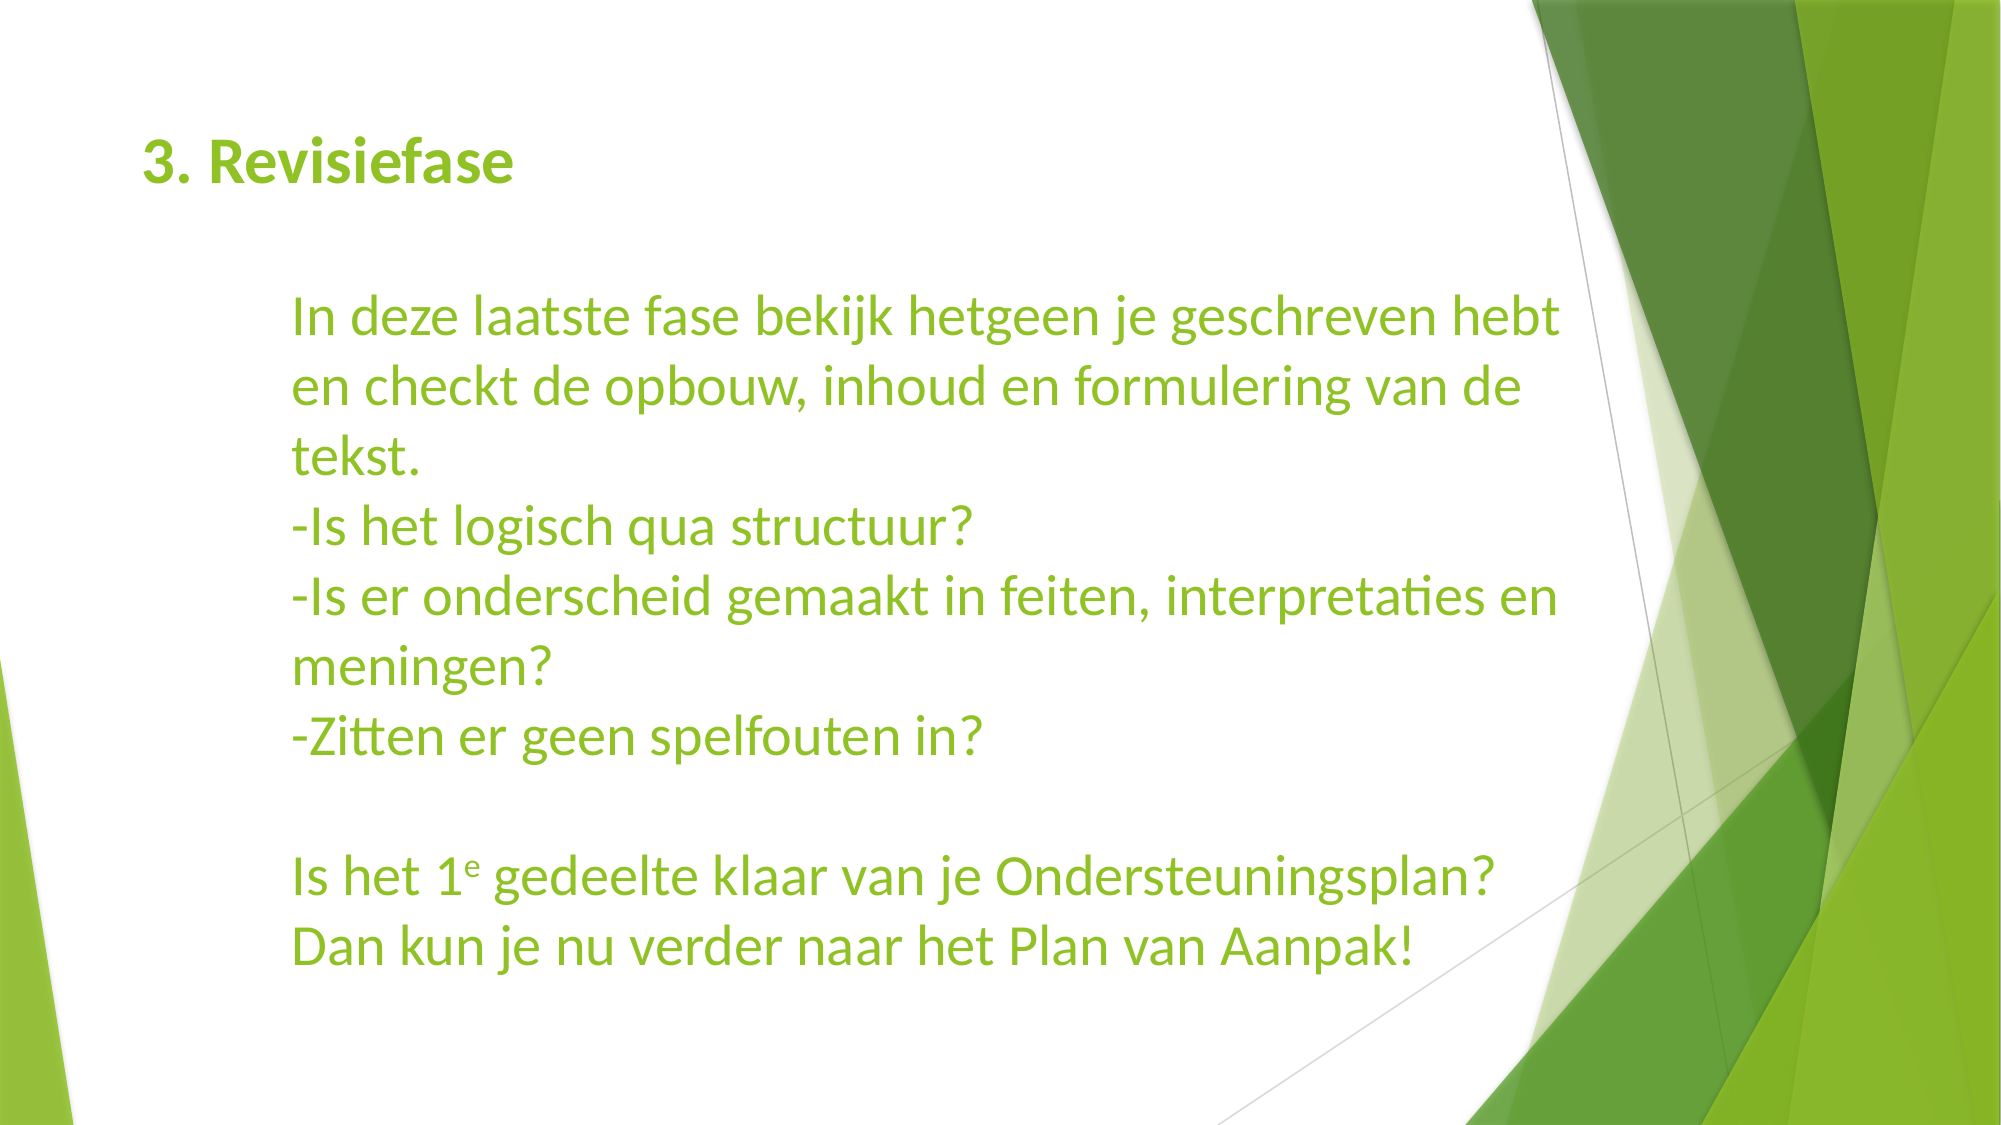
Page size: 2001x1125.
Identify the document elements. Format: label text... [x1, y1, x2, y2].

text_box 3. Revisiefase In deze laatste fase bekijk hetgeen je geschreven hebt en checkt de opbouw, inhoud en formulering van de tekst. -Is het logisch qua structuur? -Is er onderscheid gemaakt in feiten, interpretaties en meningen? -Zitten er geen spelfouten in? Is het 1e gedeelte klaar van je Ondersteuningsplan? Dan kun je nu verder naar het Plan van Aanpak! [126, 29, 1617, 1125]
